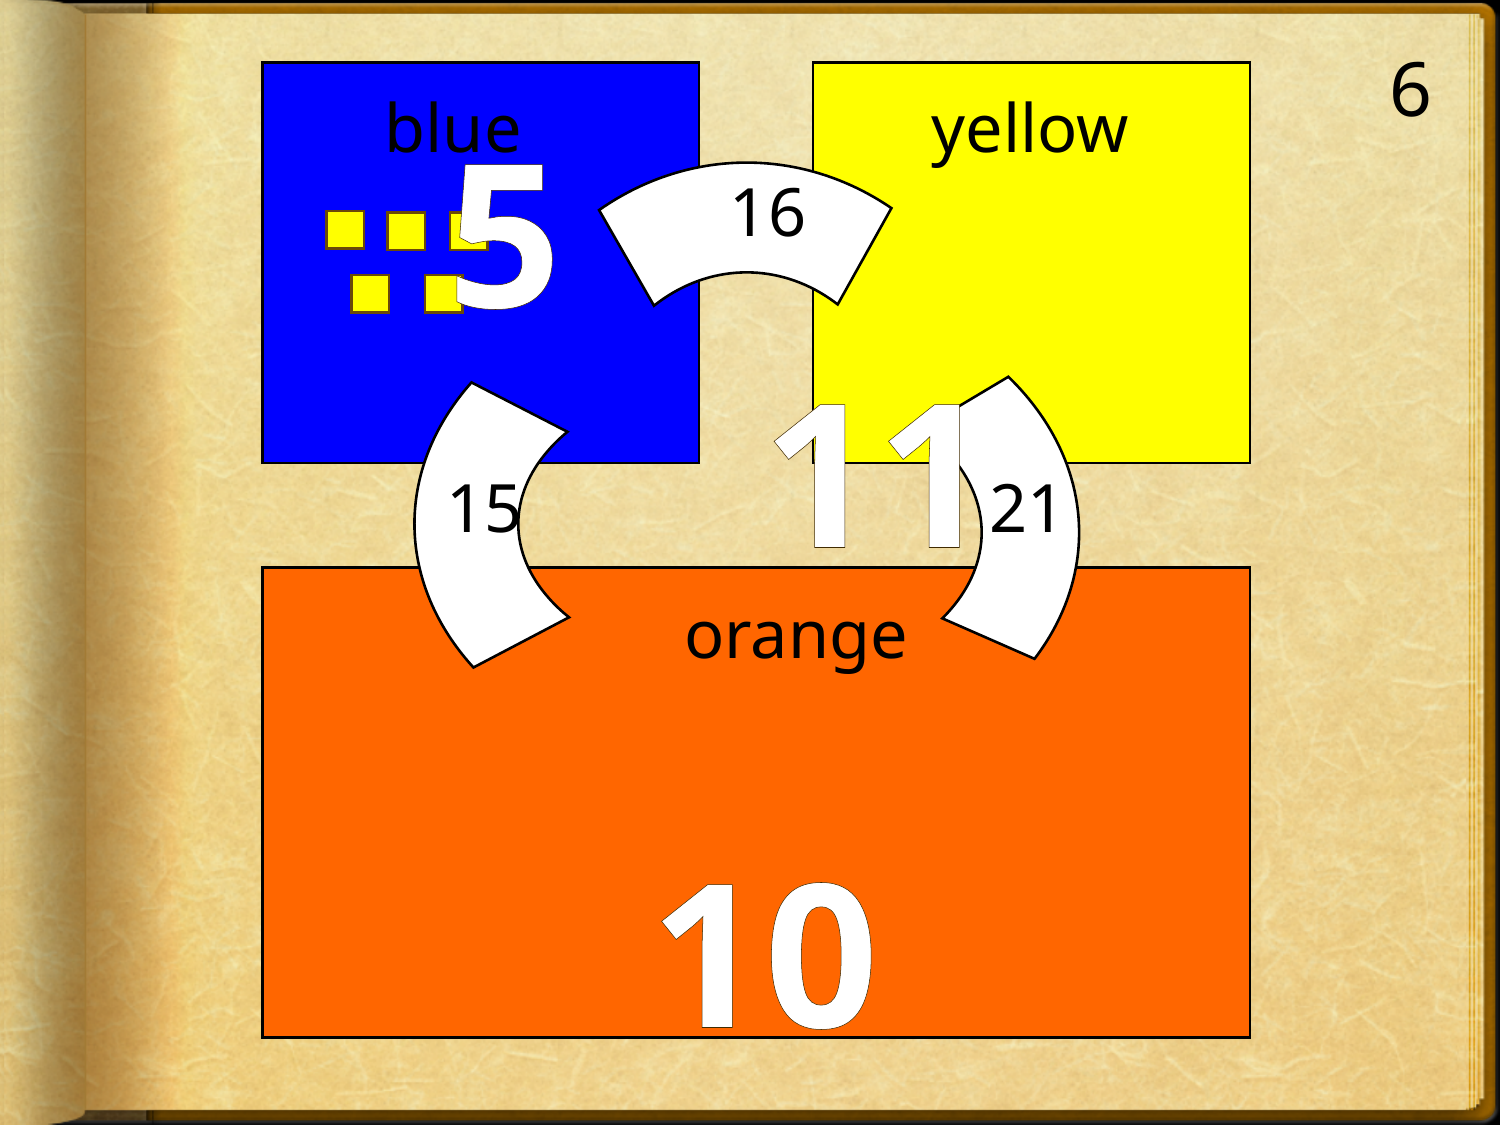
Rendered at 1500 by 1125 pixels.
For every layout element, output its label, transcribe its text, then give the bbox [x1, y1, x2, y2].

picture [0, 0, 1500, 1125]
text_box 6 [1374, 34, 1488, 140]
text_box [261, 61, 1251, 1039]
text_box 5 11 10 [326, 1039, 1202, 1075]
